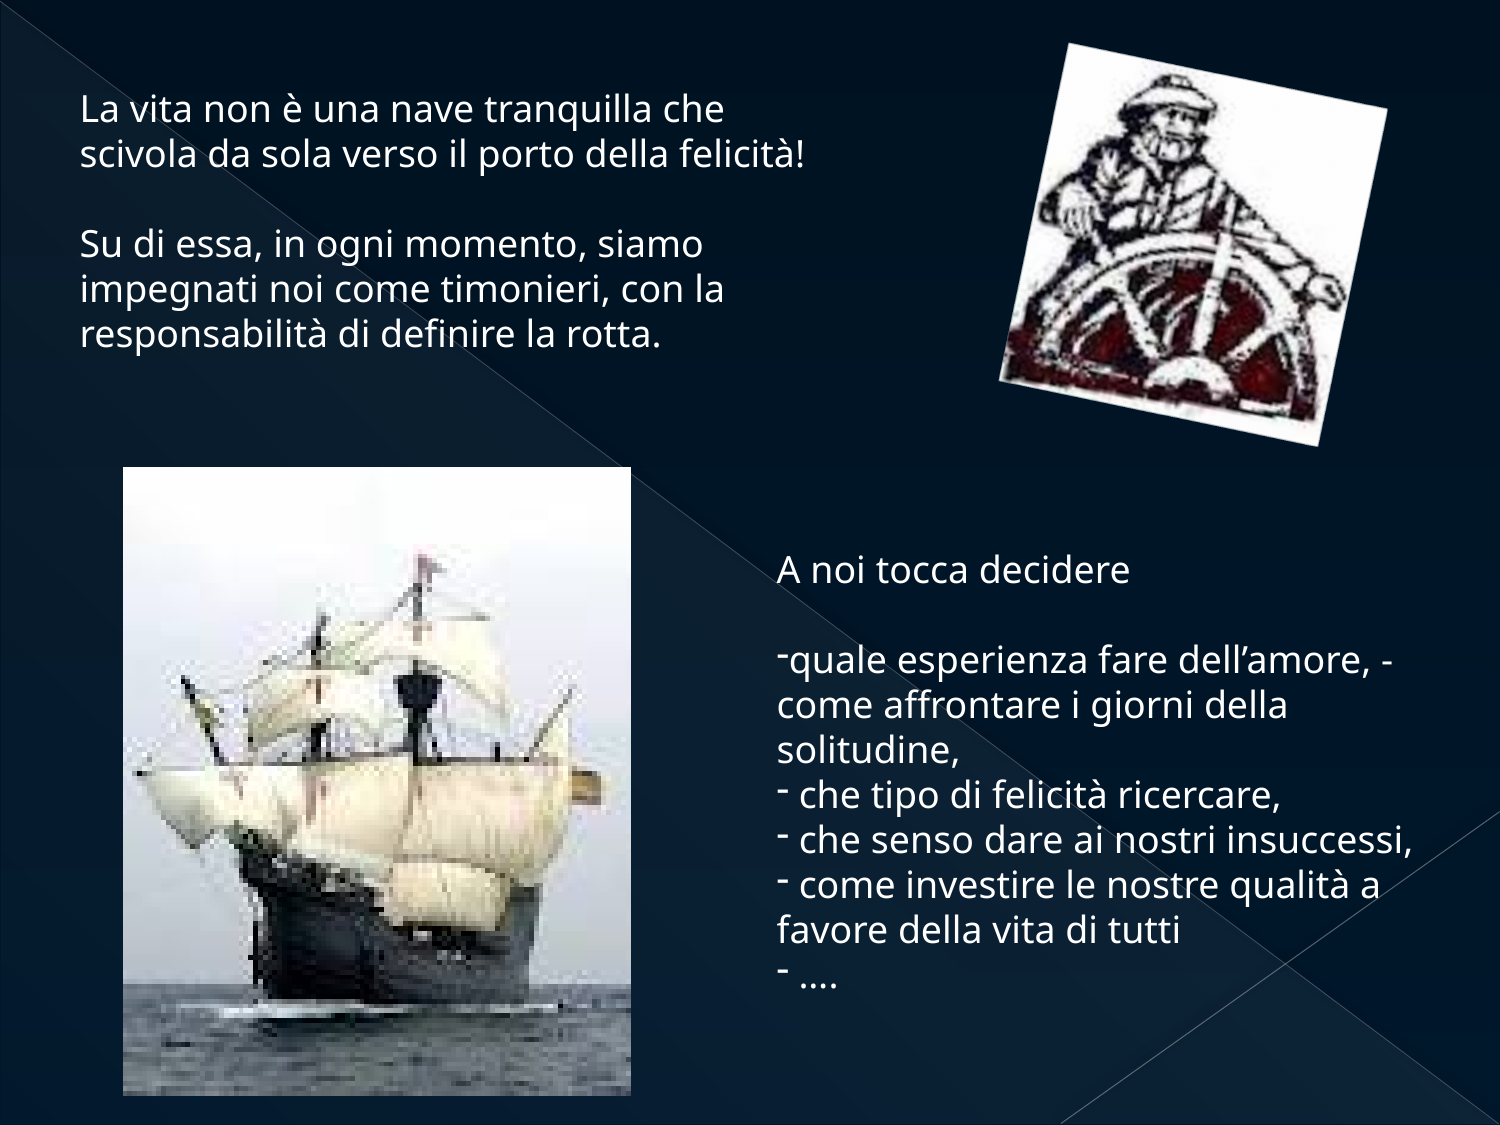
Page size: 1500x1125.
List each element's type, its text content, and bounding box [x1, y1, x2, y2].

picture [123, 467, 631, 1096]
picture [1000, 44, 1387, 446]
text_box A noi tocca decidere quale esperienza fare dell’amore, - come affrontare i giorni della solitudine, che tipo di felicità ricercare, che senso dare ai nostri insuccessi, come investire le nostre qualità a favore della vita di tutti …. [761, 538, 1447, 1004]
text_box La vita non è una nave tranquilla che scivola da sola verso il porto della felicità! Su di essa, in ogni momento, siamo impegnati noi come timonieri, con la responsabilità di definire la rotta. [64, 78, 833, 363]
